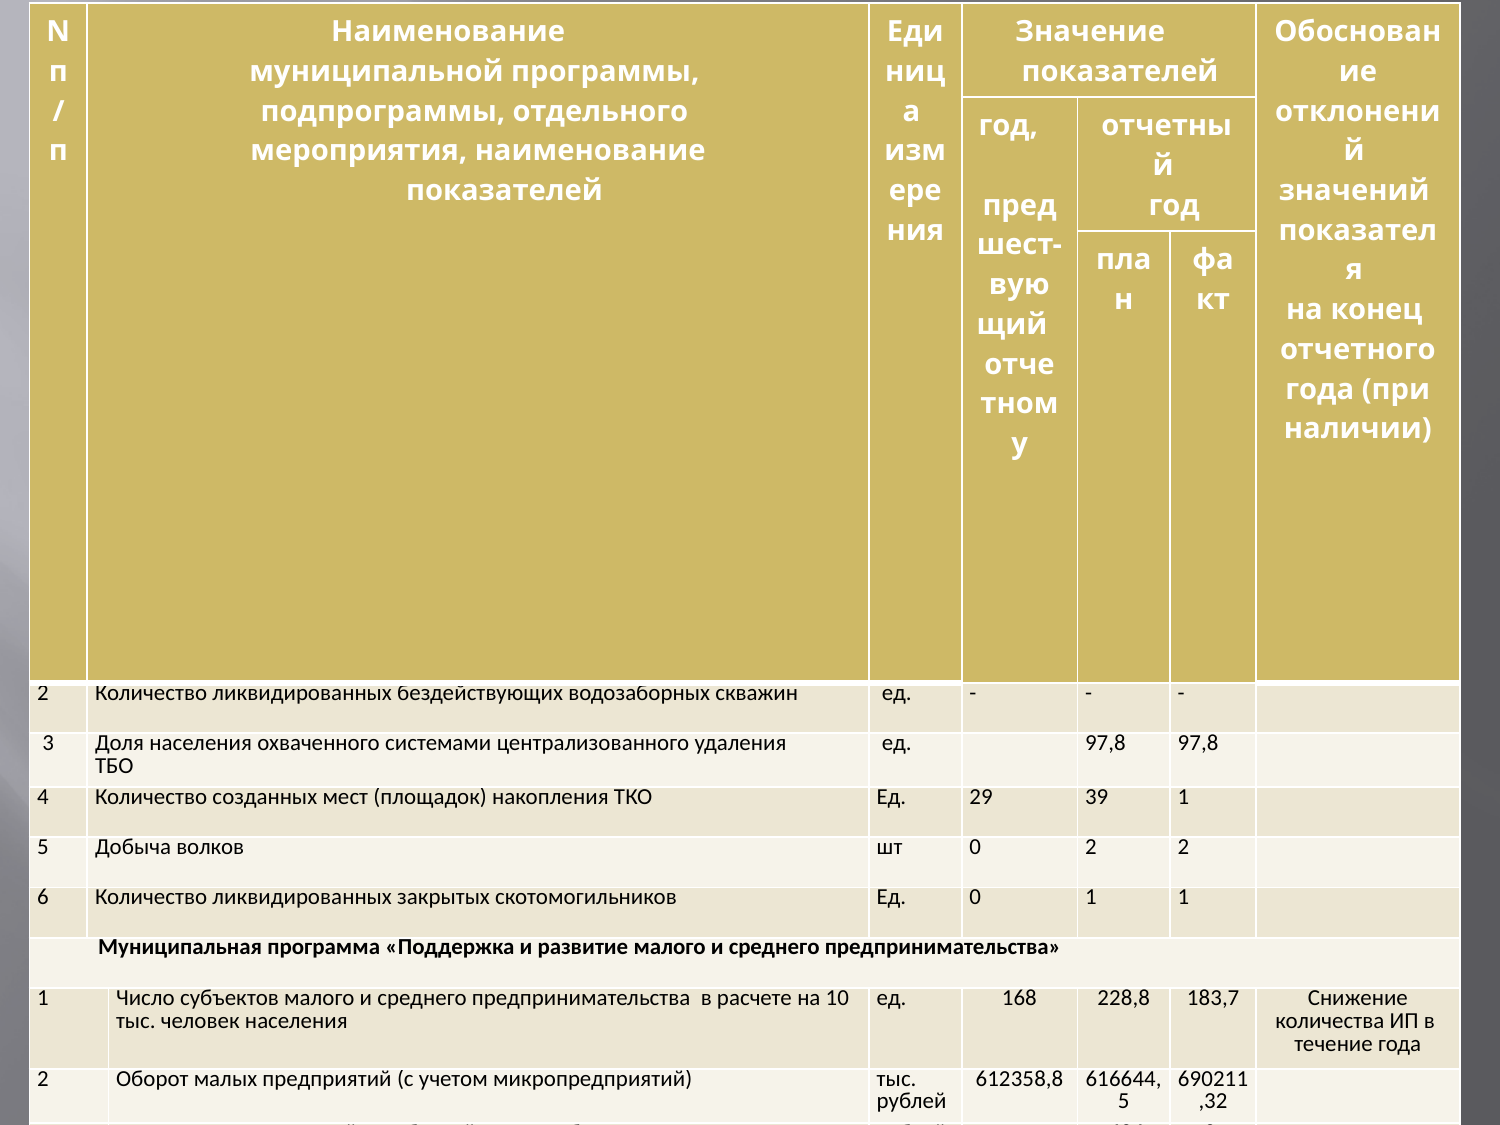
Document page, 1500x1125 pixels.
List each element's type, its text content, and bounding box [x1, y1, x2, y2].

table_cell Количество ликвидированных закрытых скотомогильников [88, 888, 868, 937]
table_cell [963, 734, 1077, 786]
table_cell 183,7 [1171, 989, 1255, 1068]
table_cell Число субъектов малого и среднего предпринимательства в расчете на 10 тыс. человек населения [109, 989, 868, 1068]
table_cell Количество созданных мест (площадок) накопления ТКО [88, 788, 868, 836]
table_cell 97,8 [1078, 734, 1169, 786]
table_cell 0 [963, 888, 1077, 937]
table_cell 616644,5 [1078, 1070, 1169, 1122]
table_cell [1257, 1070, 1459, 1122]
table_cell год, предшест- вующий отчетному [963, 98, 1077, 682]
table_cell ед. [870, 686, 961, 732]
table_cell Ед. [870, 788, 961, 836]
table_cell 6 [30, 888, 86, 937]
table_cell тыс. рублей [870, 1070, 961, 1122]
table_cell 2 [30, 686, 86, 732]
table_cell [1257, 734, 1459, 786]
table_cell Добыча волков [88, 838, 868, 887]
table_cell [1257, 888, 1459, 937]
table_cell 228,8 [1078, 989, 1169, 1068]
table_cell 3 [30, 734, 86, 786]
table_cell 168 [963, 989, 1077, 1068]
table_cell 4 [30, 788, 86, 836]
table_cell [1257, 788, 1459, 836]
table_cell Муниципальная программа «Поддержка и развитие малого и среднего предпринимательства» [30, 939, 1459, 987]
table_cell 97,8 [1171, 734, 1255, 786]
table_cell 690211,32 [1171, 1070, 1255, 1122]
table_cell 29 [963, 788, 1077, 836]
table_header Обоснование отклонений значений показателя на конец отчетного года (при наличии) [1257, 4, 1459, 680]
table_cell 1 [1078, 888, 1169, 937]
table_cell [1257, 838, 1459, 887]
table_cell Снижение количества ИП в течение года [1257, 989, 1459, 1068]
table_cell 5 [30, 838, 86, 887]
table_cell Доля населения охваченного системами централизованного удаления ТБО [88, 734, 868, 786]
table_cell 2 [1171, 838, 1255, 887]
table_cell 0 [963, 838, 1077, 887]
table_cell 1 [30, 989, 108, 1068]
table_header Наименование муниципальной программы, подпрограммы, отдельного мероприятия, наименование показателей [88, 4, 868, 680]
table_cell Оборот малых предприятий (с учетом микропредприятий) [109, 1070, 868, 1122]
table_cell 612358,8 [963, 1070, 1077, 1122]
table_cell план [1078, 232, 1169, 682]
table_header N п/п [30, 4, 86, 680]
table_cell 1 [1171, 888, 1255, 937]
table_cell - [1078, 684, 1169, 732]
table_cell шт [870, 838, 961, 887]
table_cell - [963, 684, 1077, 732]
table_cell ед. [870, 734, 961, 786]
table_cell 1 [1171, 788, 1255, 836]
table_header Значение показателей [963, 4, 1255, 96]
table_cell факт [1171, 232, 1255, 682]
table_header Единица измерения [870, 4, 961, 680]
table_cell 2 [1078, 838, 1169, 887]
table_cell 2 [30, 1070, 108, 1122]
table_cell ед. [870, 989, 961, 1068]
table_cell - [1171, 684, 1255, 732]
table_cell Ед. [870, 888, 961, 937]
table_cell Количество ликвидированных бездействующих водозаборных скважин [88, 686, 868, 732]
table_cell отчетный год [1078, 98, 1255, 230]
table_cell [1257, 686, 1459, 732]
table_cell 39 [1078, 788, 1169, 836]
